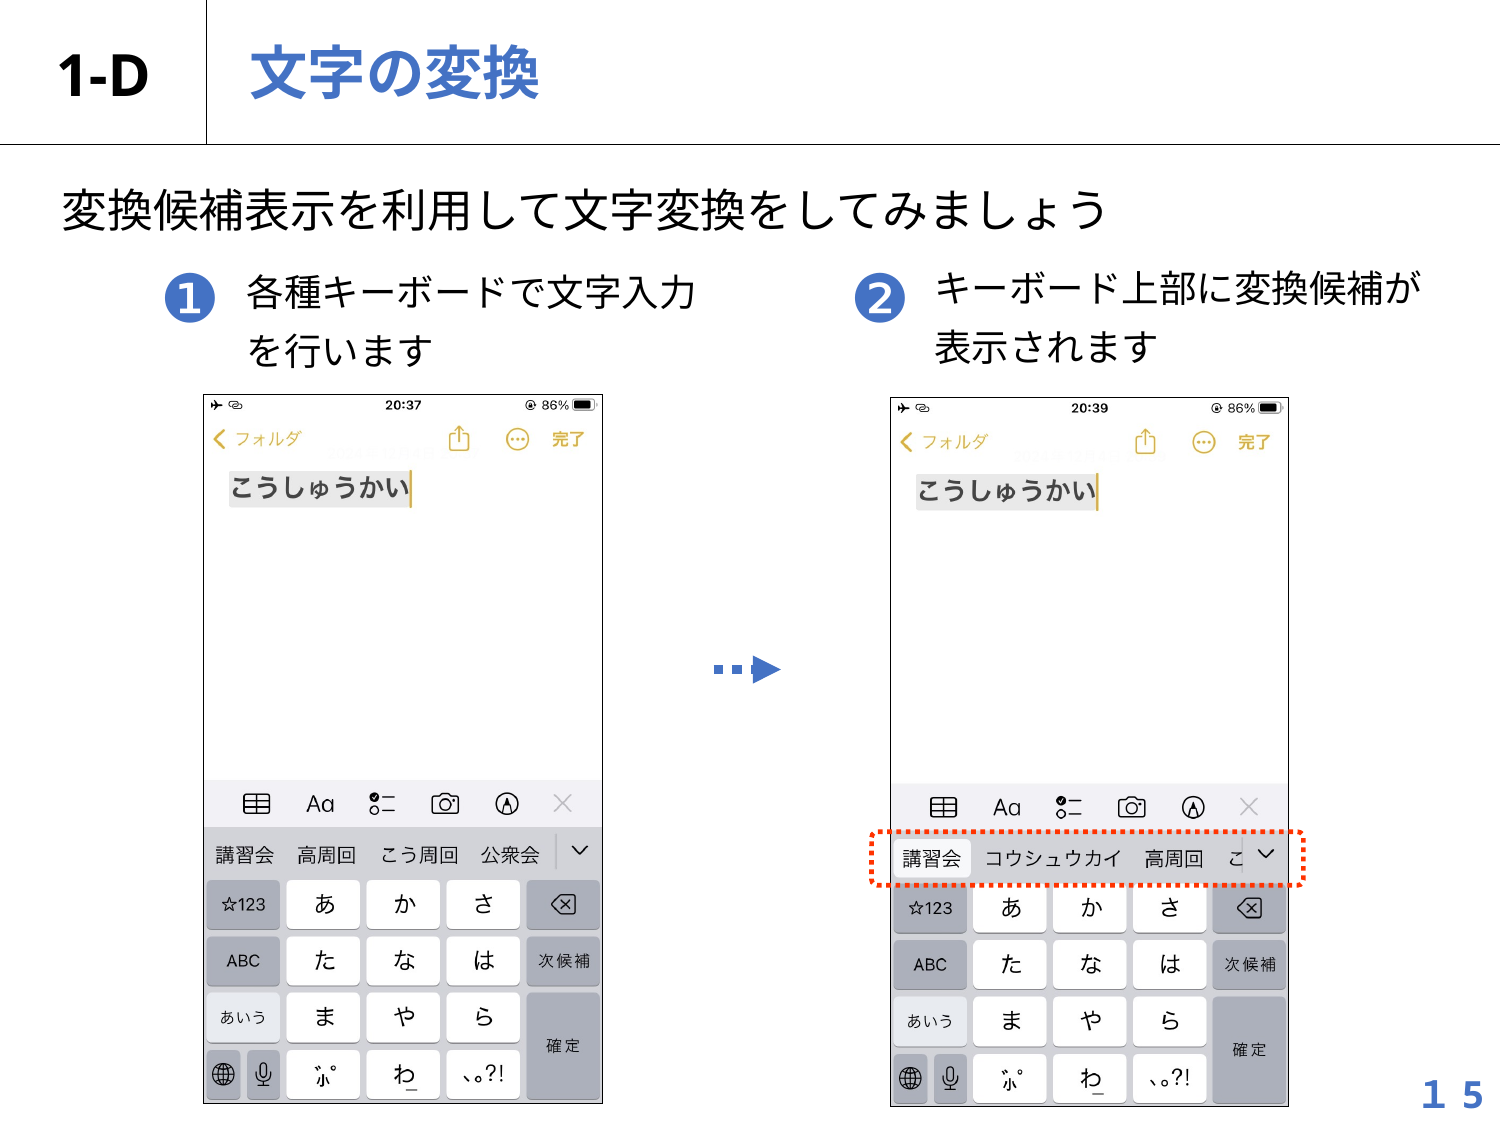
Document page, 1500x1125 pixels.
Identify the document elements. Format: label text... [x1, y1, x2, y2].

text_box キーボード上部に変換候補が 表示されます [919, 274, 1500, 376]
text_box 各種キーボードで文字入力を行います [231, 274, 731, 381]
picture [203, 394, 603, 1104]
text_box [870, 830, 890, 887]
text_box 1-D [0, 0, 207, 147]
text_box １5 [1399, 1063, 1500, 1123]
text_box 変換候補表示を利用して文字変換をしてみましょう [46, 180, 1500, 274]
text_box ❷ [835, 274, 919, 343]
picture [890, 397, 1289, 1107]
text_box ❶ [145, 274, 223, 343]
text_box 文字の変換 [230, 24, 1459, 119]
text_box [1289, 830, 1305, 887]
